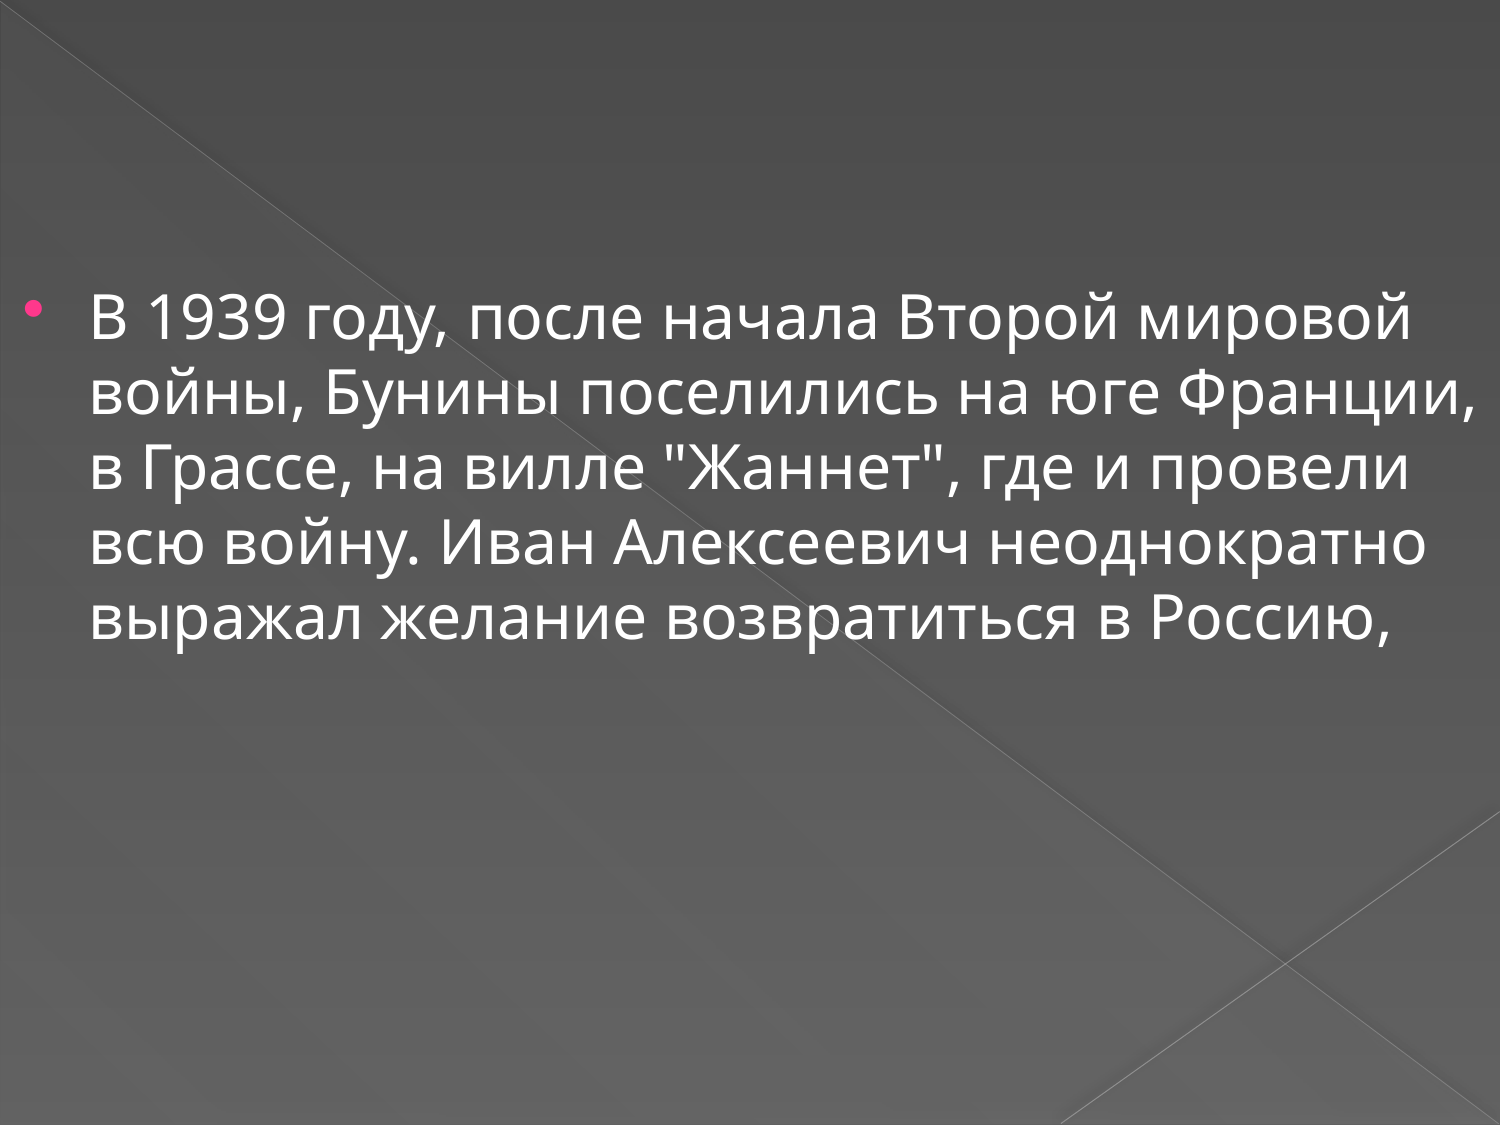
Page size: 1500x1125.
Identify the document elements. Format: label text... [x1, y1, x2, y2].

list В 1939 году, после начала Второй мировой войны, Бунины поселились на юге Франции, в Грассе, на вилле "Жаннет", где и провели всю войну. Иван Алексеевич неоднократно выражал желание возвратиться в Россию, [0, 269, 1500, 891]
